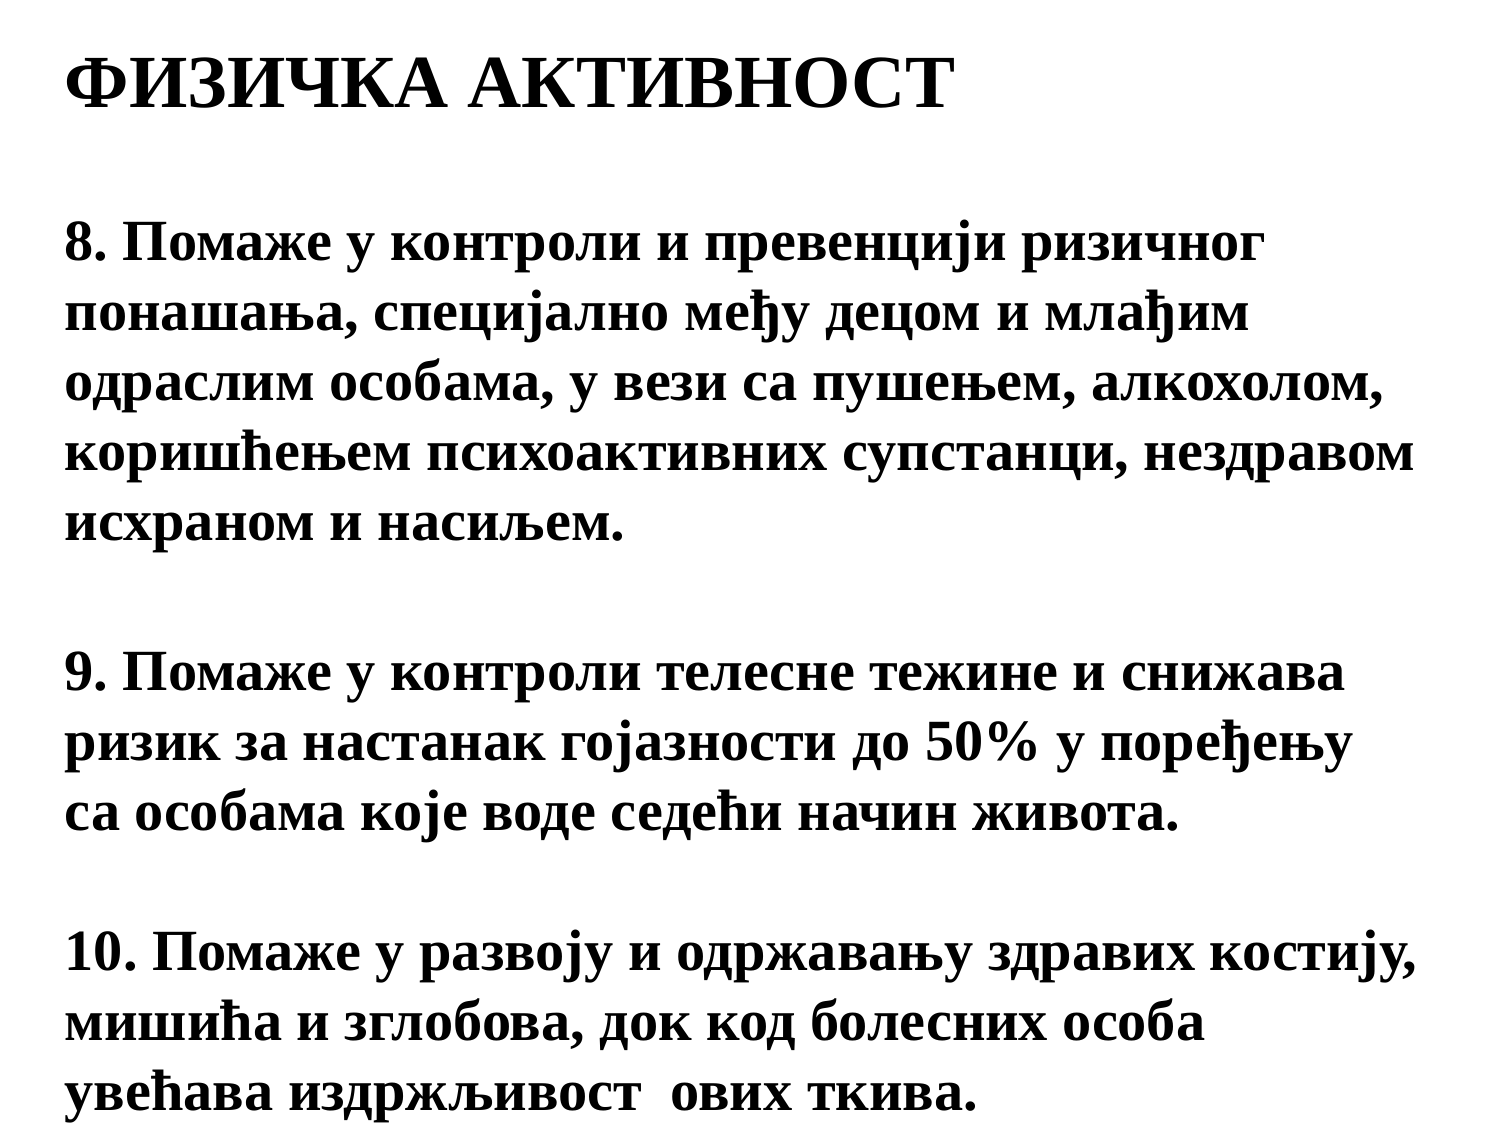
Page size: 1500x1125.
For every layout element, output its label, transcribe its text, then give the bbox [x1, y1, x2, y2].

text_box ФИЗИЧКА АКТИВНОСТ 8. Помаже у контроли и превенцији ризичног понашања, специјално међу децом и млађим одраслим особама, у вези са пушењем, алкохолом, коришћењем психоактивних супстанци, нездравом исхраном и насиљем. 9. Помаже у контроли телесне тежине и снижава ризик за настанак гојазности до 50% у поређењу са особама које воде седећи начин живота. 10. Помаже у развоју и одржавању здравих костију, мишића и зглобова, док код болесних особа увећава издржљивост ових ткива. [50, 24, 1438, 1125]
